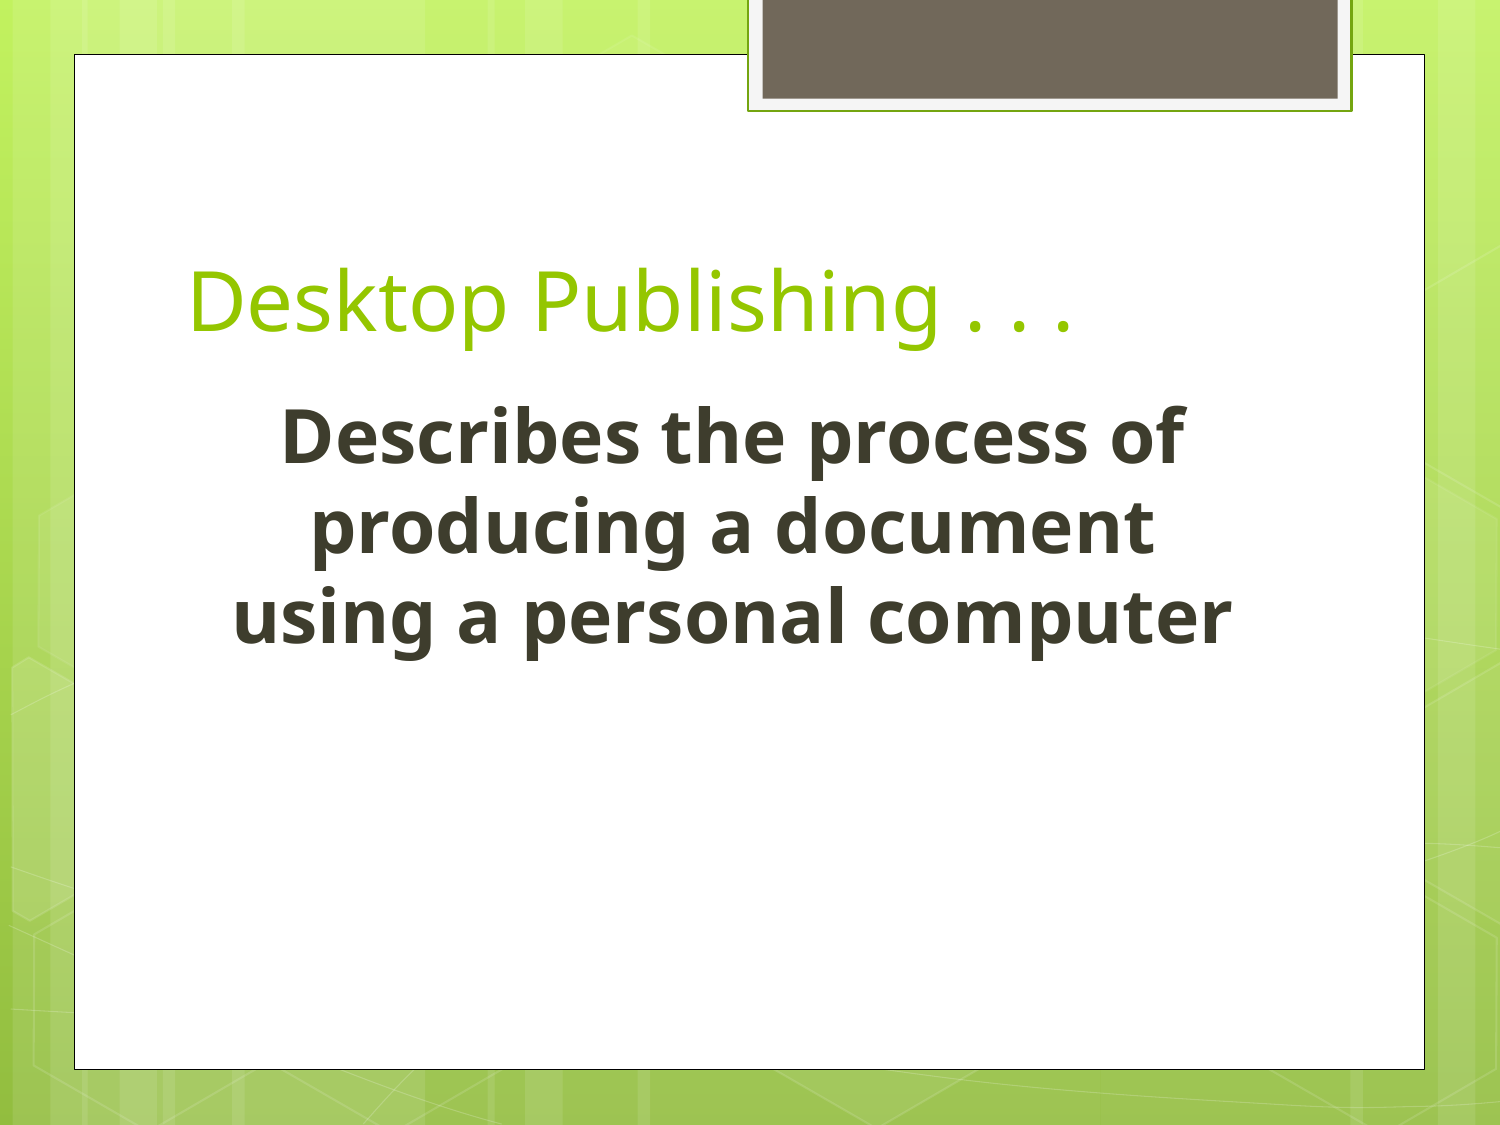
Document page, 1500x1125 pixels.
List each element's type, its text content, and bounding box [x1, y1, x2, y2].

list Describes the process of producing a document using a personal computer [171, 381, 1283, 688]
title Desktop Publishing . . . [171, 168, 1324, 357]
